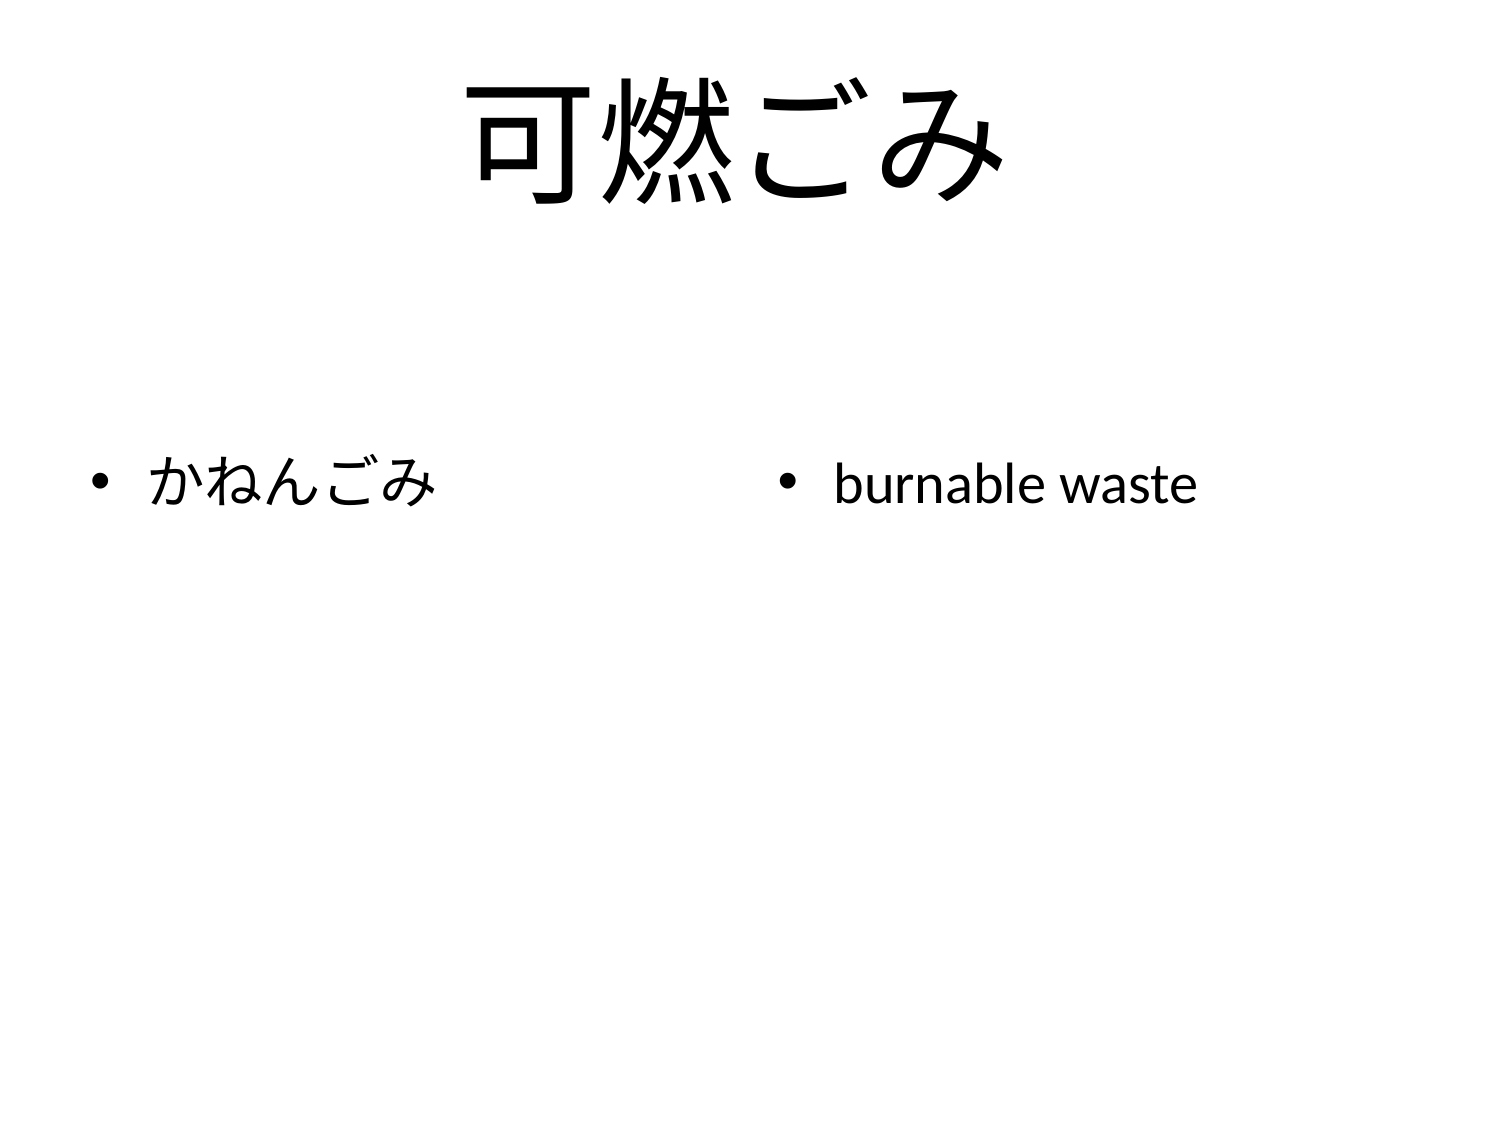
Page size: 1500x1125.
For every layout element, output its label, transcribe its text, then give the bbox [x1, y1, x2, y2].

title 可燃ごみ [74, 44, 1426, 233]
list かねんごみ [74, 437, 738, 1006]
list burnable waste [762, 437, 1426, 1006]
